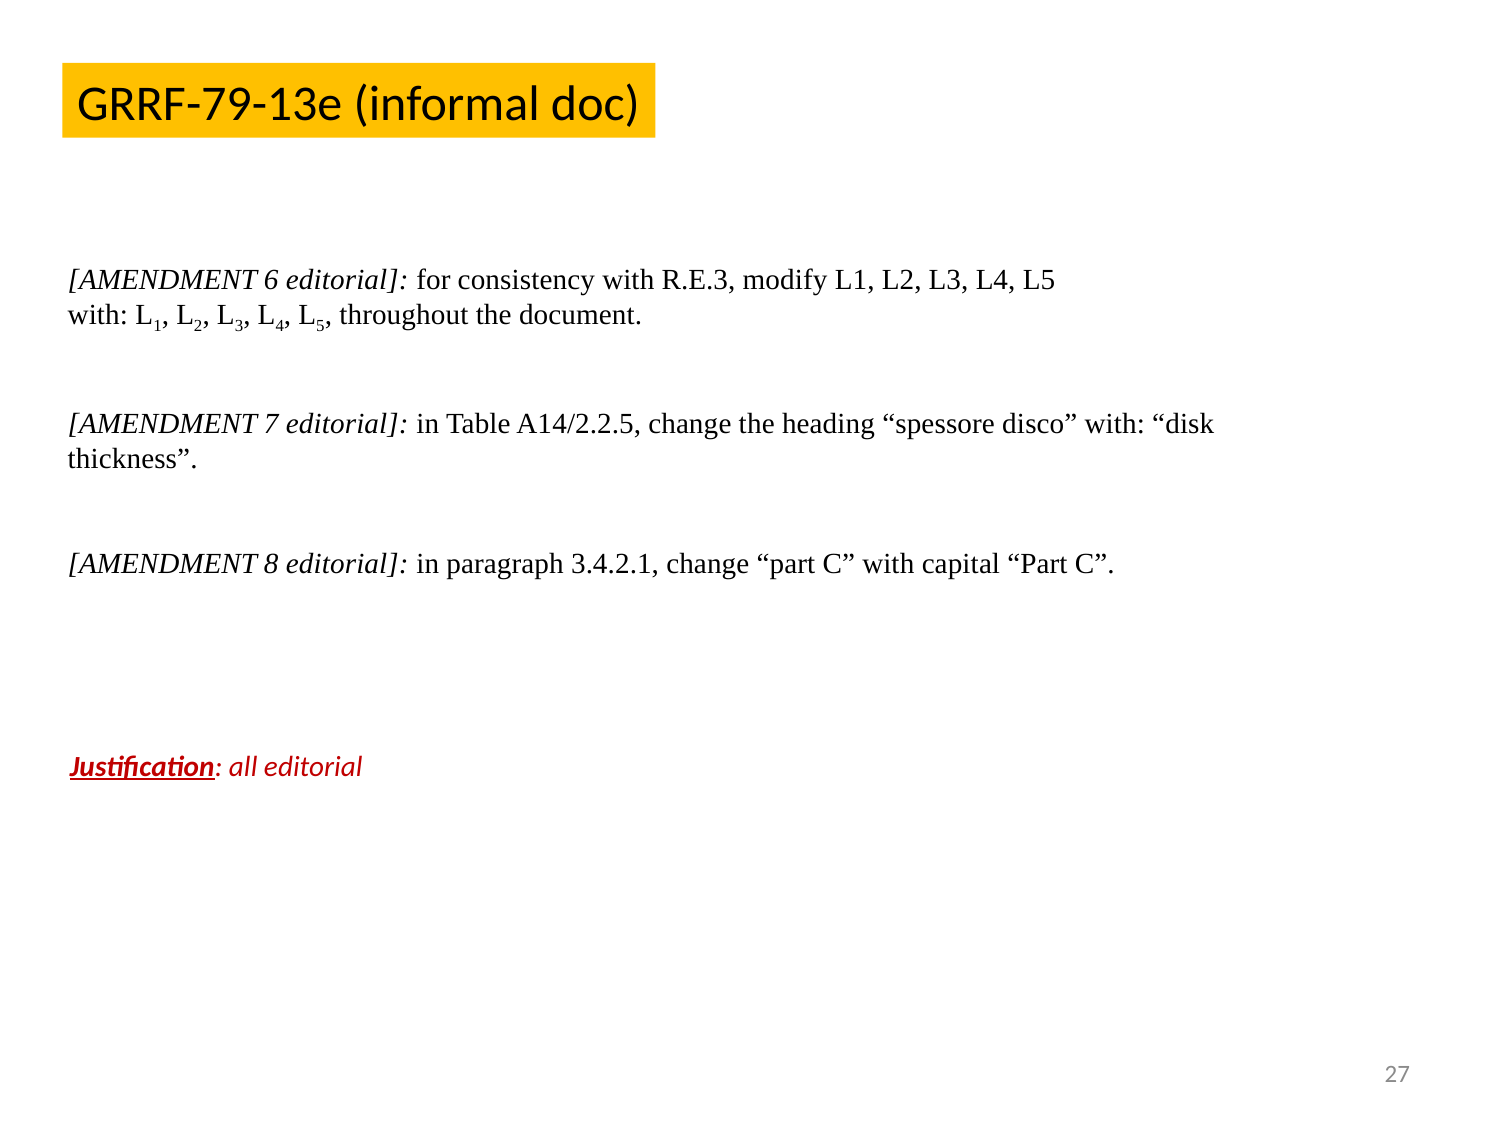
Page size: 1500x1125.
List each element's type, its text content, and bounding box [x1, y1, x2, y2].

text_box [AMENDMENT 6 editorial]: for consistency with R.E.3, modify L1, L2, L3, L4, L5 with: L1, L2, L3, L4, L5, throughout the document. [AMENDMENT 7 editorial]: in Table A14/2.2.5, change the heading “spessore disco” with: “disk thickness”. [AMENDMENT 8 editorial]: in paragraph 3.4.2.1, change “part C” with capital “Part C”. [53, 252, 1365, 588]
text_box GRRF-79-13e (informal doc) [62, 62, 656, 138]
slide_number 27 [1074, 1042, 1425, 1103]
text_box Justification: all editorial [54, 739, 385, 790]
